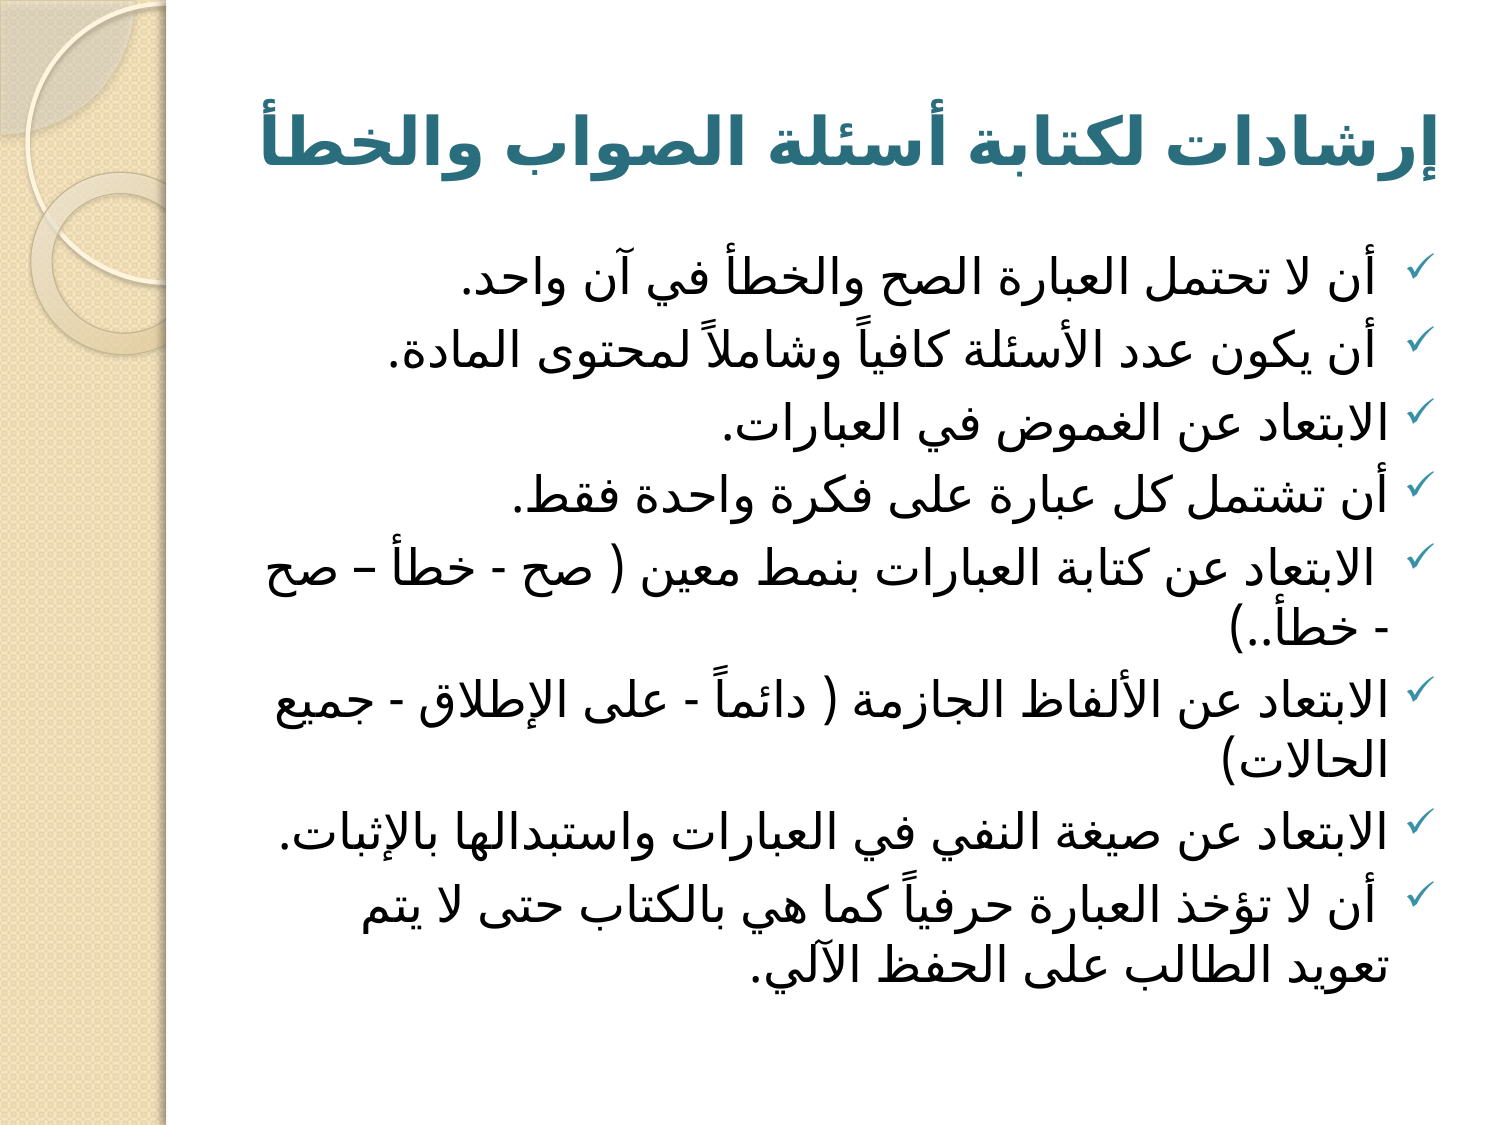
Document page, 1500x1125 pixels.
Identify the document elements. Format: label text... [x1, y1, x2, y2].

list أن لا تحتمل العبارة الصح والخطأ في آن واحد. أن يكون عدد الأسئلة كافياً وشاملاً لمحتوى المادة. الابتعاد عن الغموض في العبارات. أن تشتمل كل عبارة على فكرة واحدة فقط. الابتعاد عن كتابة العبارات بنمط معين ( صح - خطأ – صح - خطأ..) الابتعاد عن الألفاظ الجازمة ( دائماً - على الإطلاق - جميع الحالات) الابتعاد عن صيغة النفي في العبارات واستبدالها بالإثبات. أن لا تؤخذ العبارة حرفياً كما هي بالكتاب حتى لا يتم تعويد الطالب على الحفظ الآلي. [235, 237, 1466, 1025]
title إرشادات لكتابة أسئلة الصواب والخطأ [235, 45, 1466, 233]
